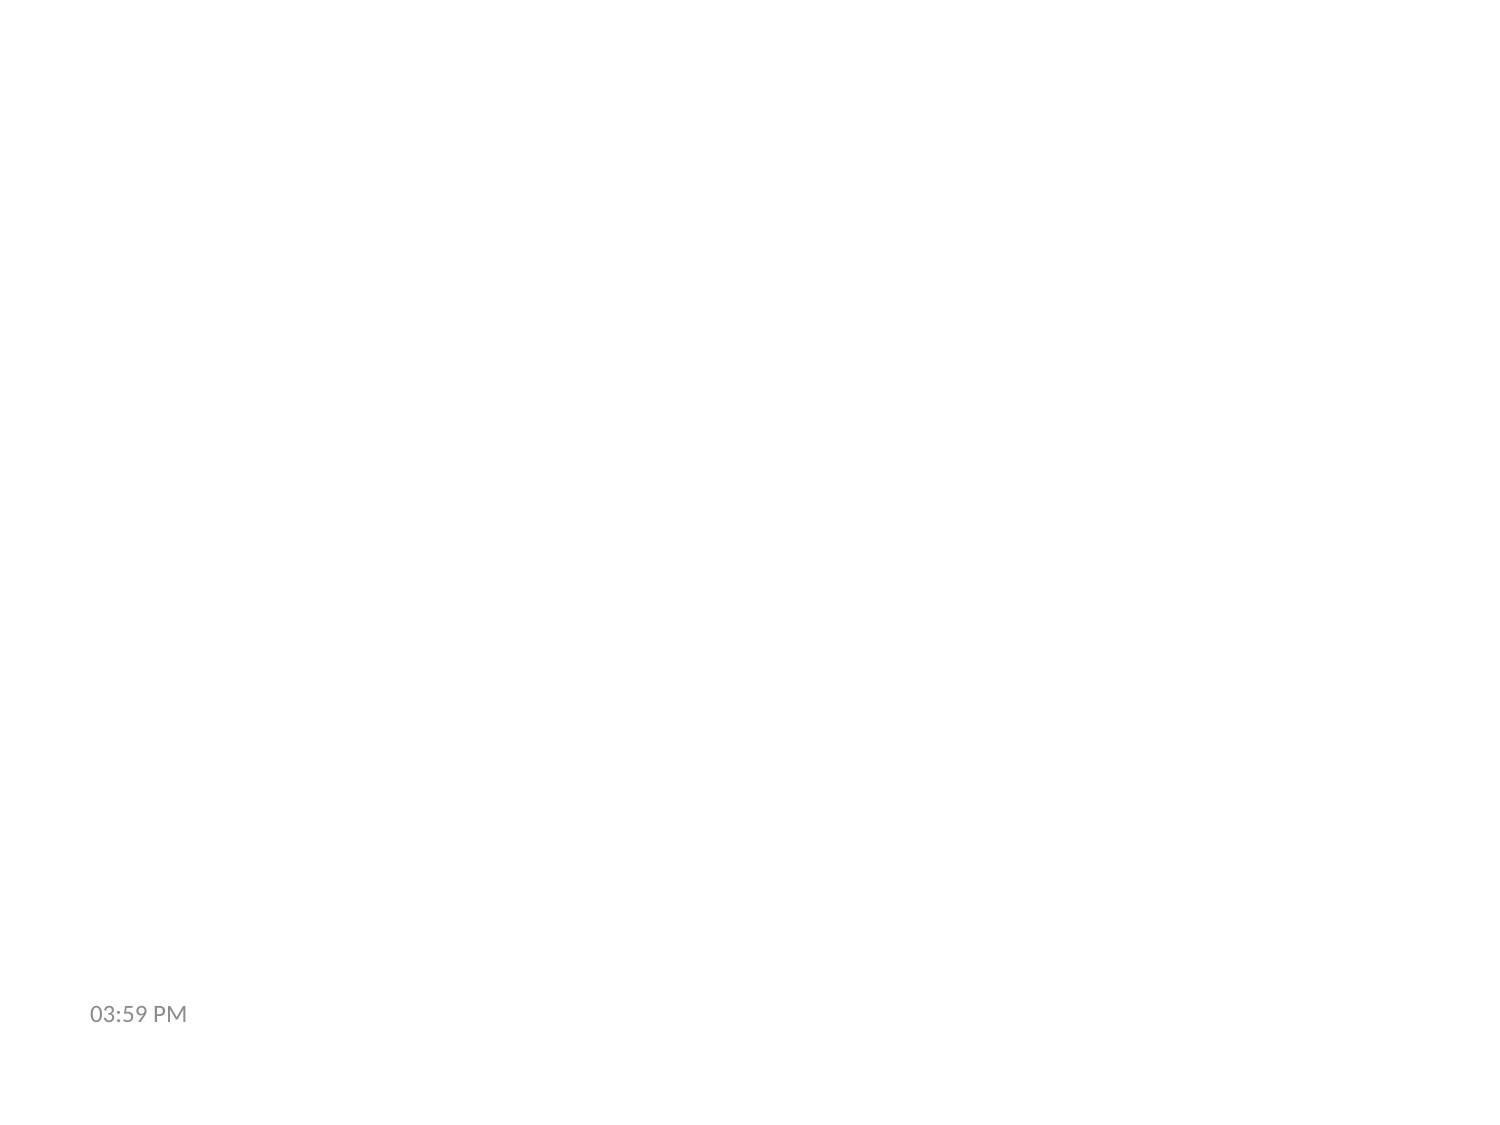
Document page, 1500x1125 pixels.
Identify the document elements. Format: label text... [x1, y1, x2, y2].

text_box 3:35 PM [75, 982, 425, 1043]
